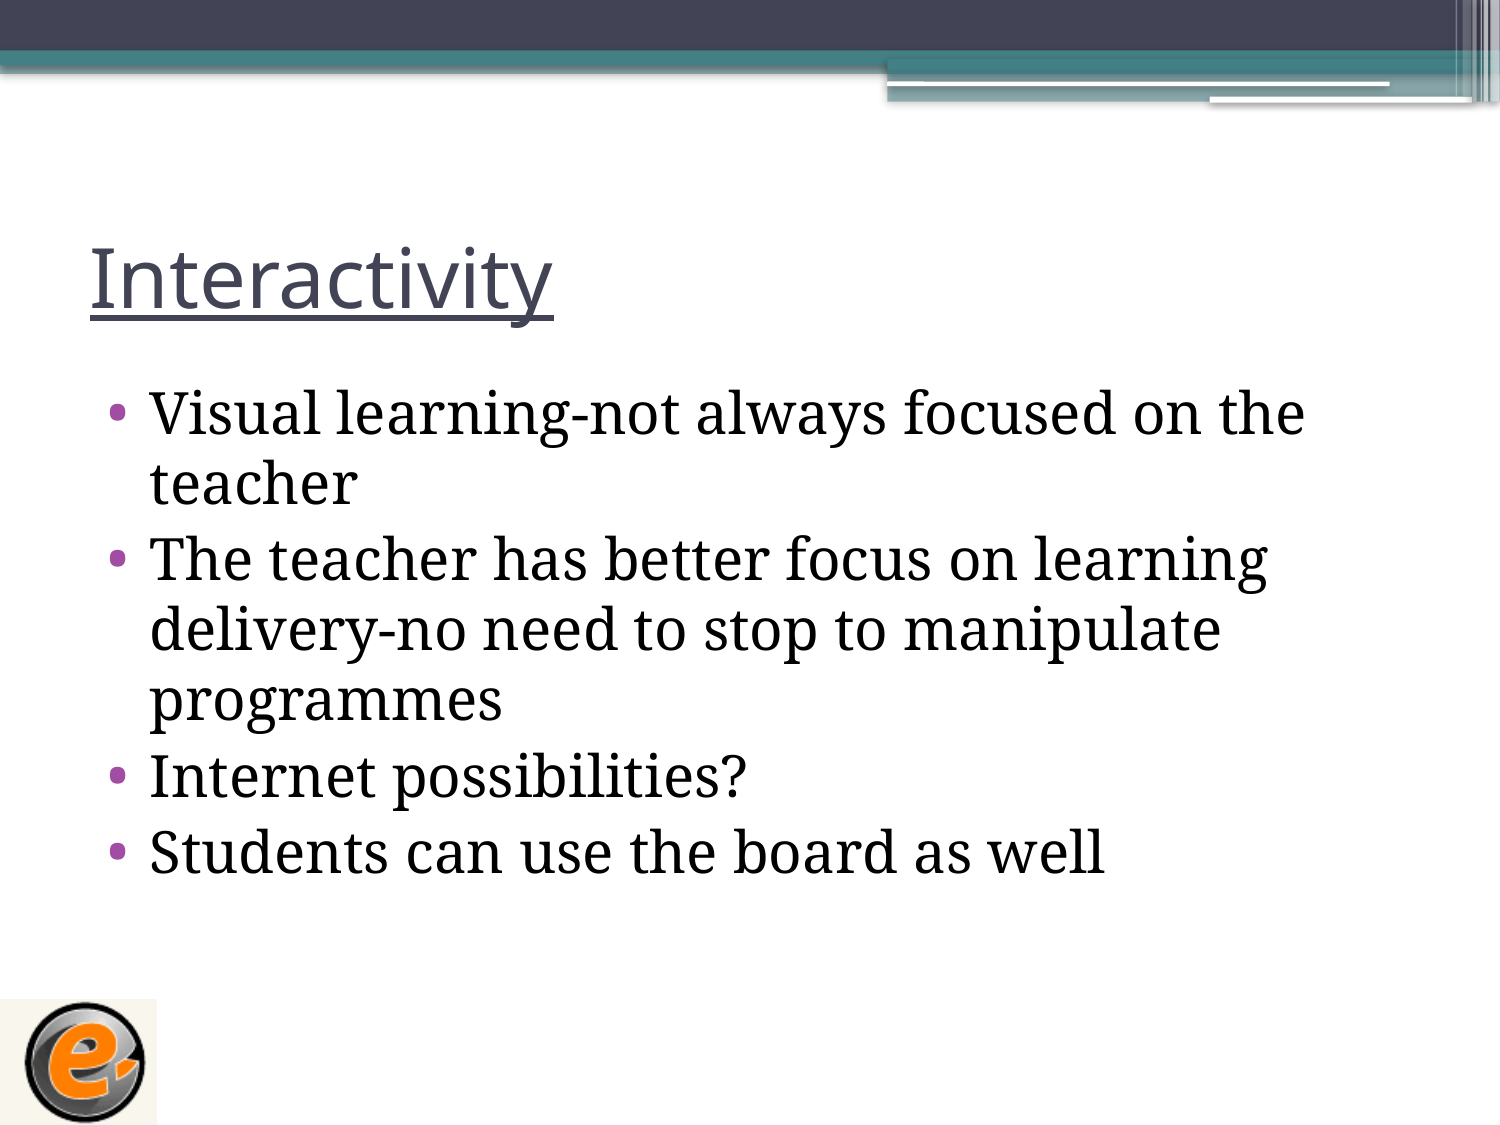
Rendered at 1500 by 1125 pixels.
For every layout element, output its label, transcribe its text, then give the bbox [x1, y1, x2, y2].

title Interactivity [75, 187, 1425, 363]
picture [0, 999, 157, 1125]
list Visual learning-not always focused on the teacher The teacher has better focus on learning delivery-no need to stop to manipulate programmes Internet possibilities? Students can use the board as well [75, 368, 1425, 1079]
